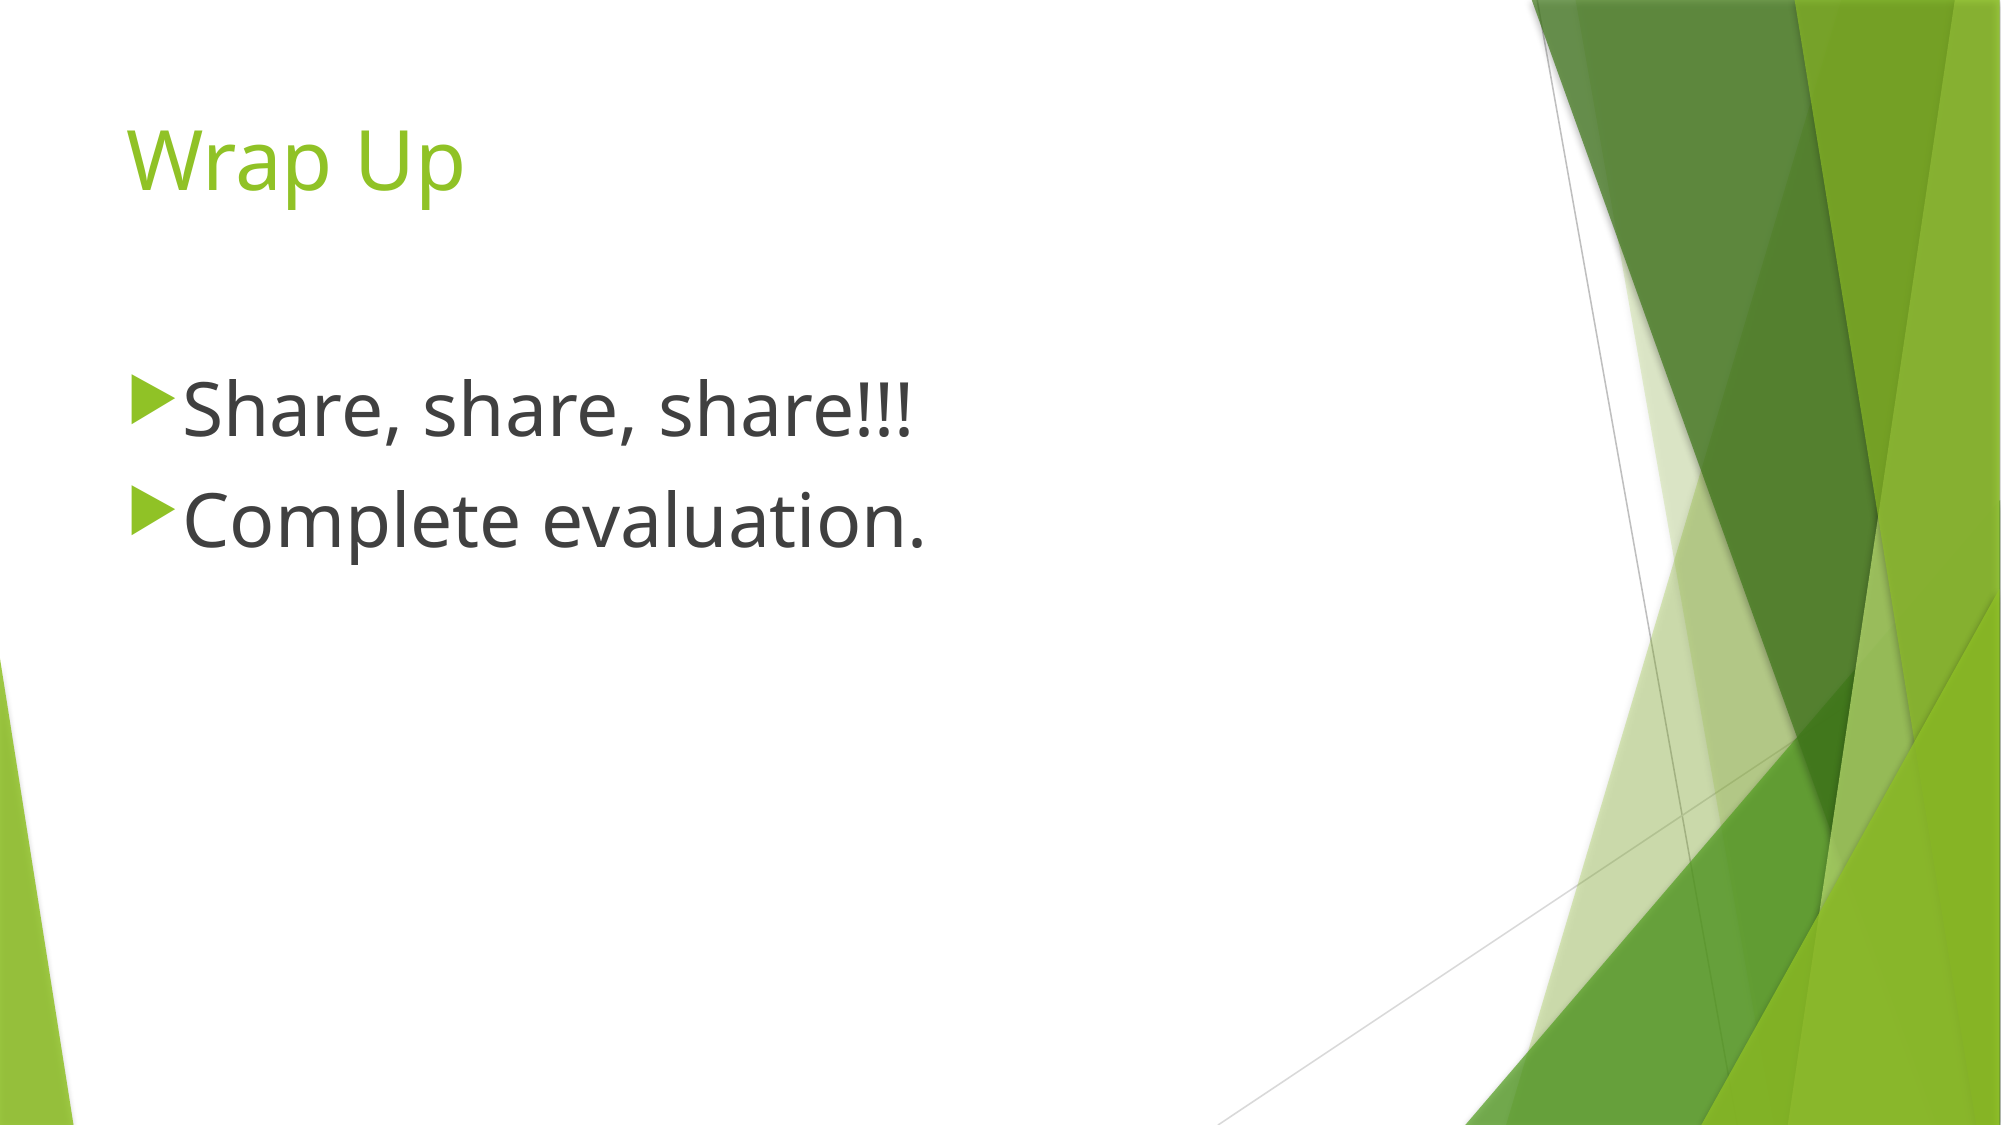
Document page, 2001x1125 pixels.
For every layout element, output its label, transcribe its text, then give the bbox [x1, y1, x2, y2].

title Wrap Up [111, 99, 1522, 317]
list Share, share, share!!! Complete evaluation. [111, 354, 1522, 992]
